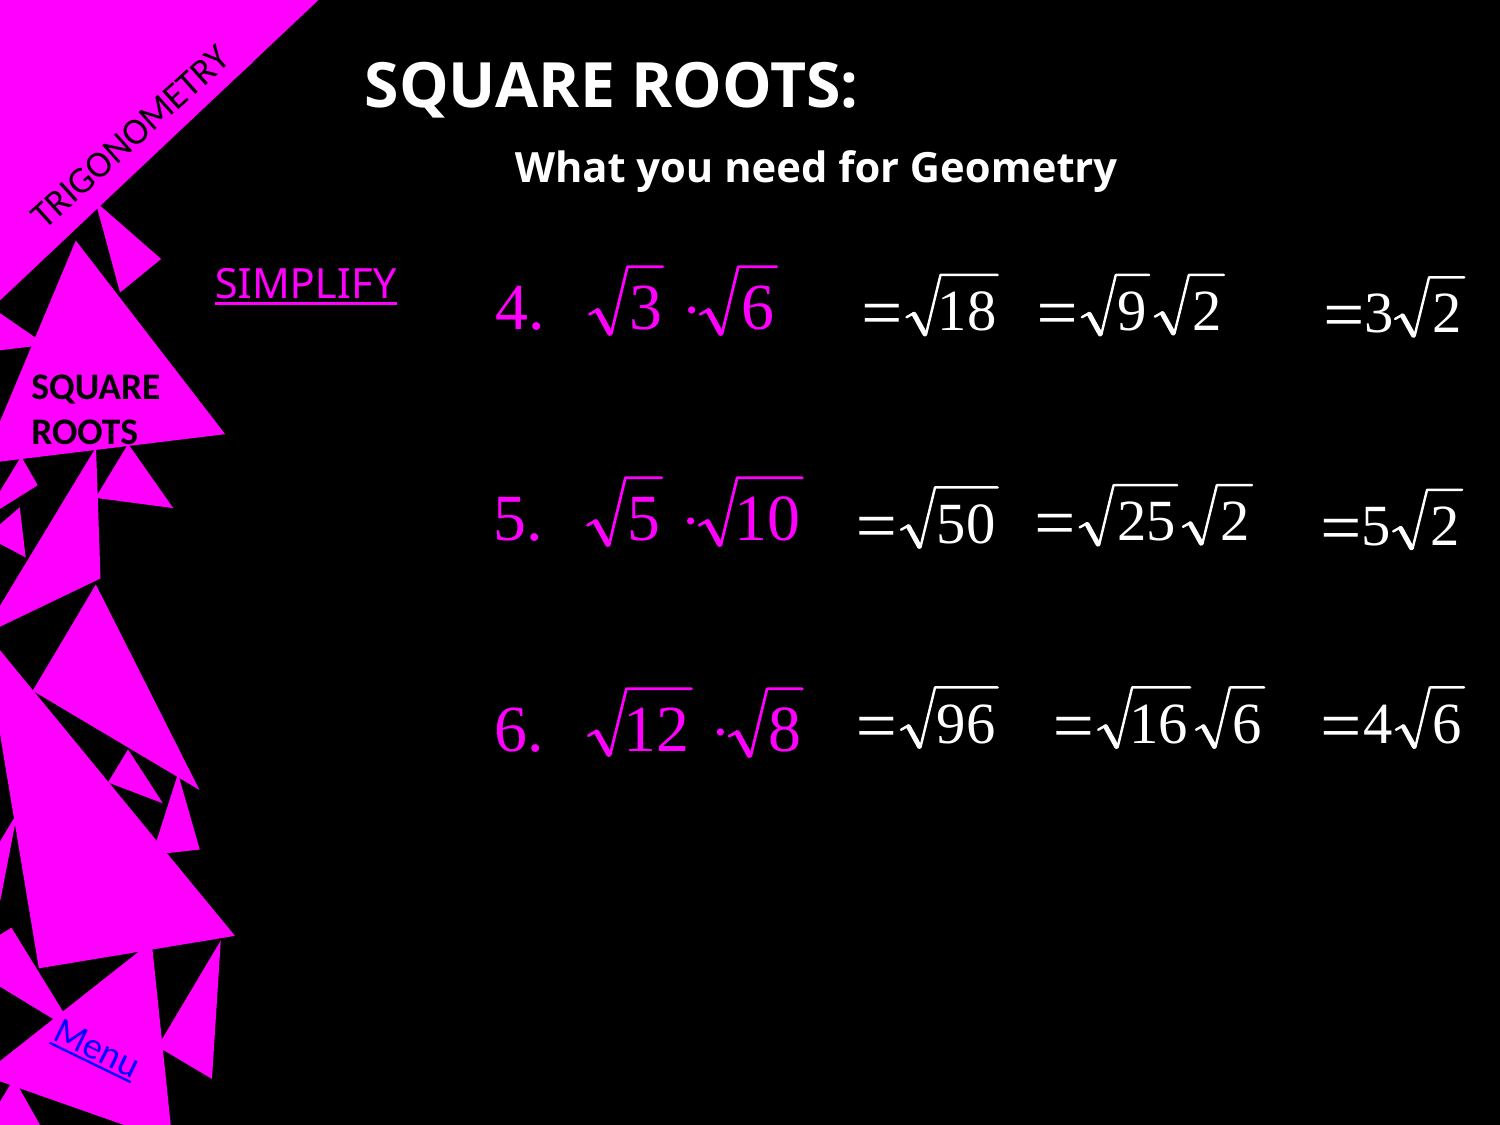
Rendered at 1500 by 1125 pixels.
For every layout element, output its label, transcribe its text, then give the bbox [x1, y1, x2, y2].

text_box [1022, 472, 1263, 561]
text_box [0, 0, 321, 1125]
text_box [1024, 262, 1236, 351]
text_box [1308, 674, 1476, 763]
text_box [485, 249, 815, 782]
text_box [843, 674, 1011, 763]
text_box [1041, 674, 1277, 763]
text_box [1308, 477, 1476, 561]
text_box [843, 474, 1011, 563]
text_box SIMPLIFY [326, 249, 475, 315]
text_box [1311, 264, 1479, 348]
text_box SQUARE ROOTS: What you need for Geometry [349, 37, 1413, 203]
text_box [849, 262, 1012, 351]
